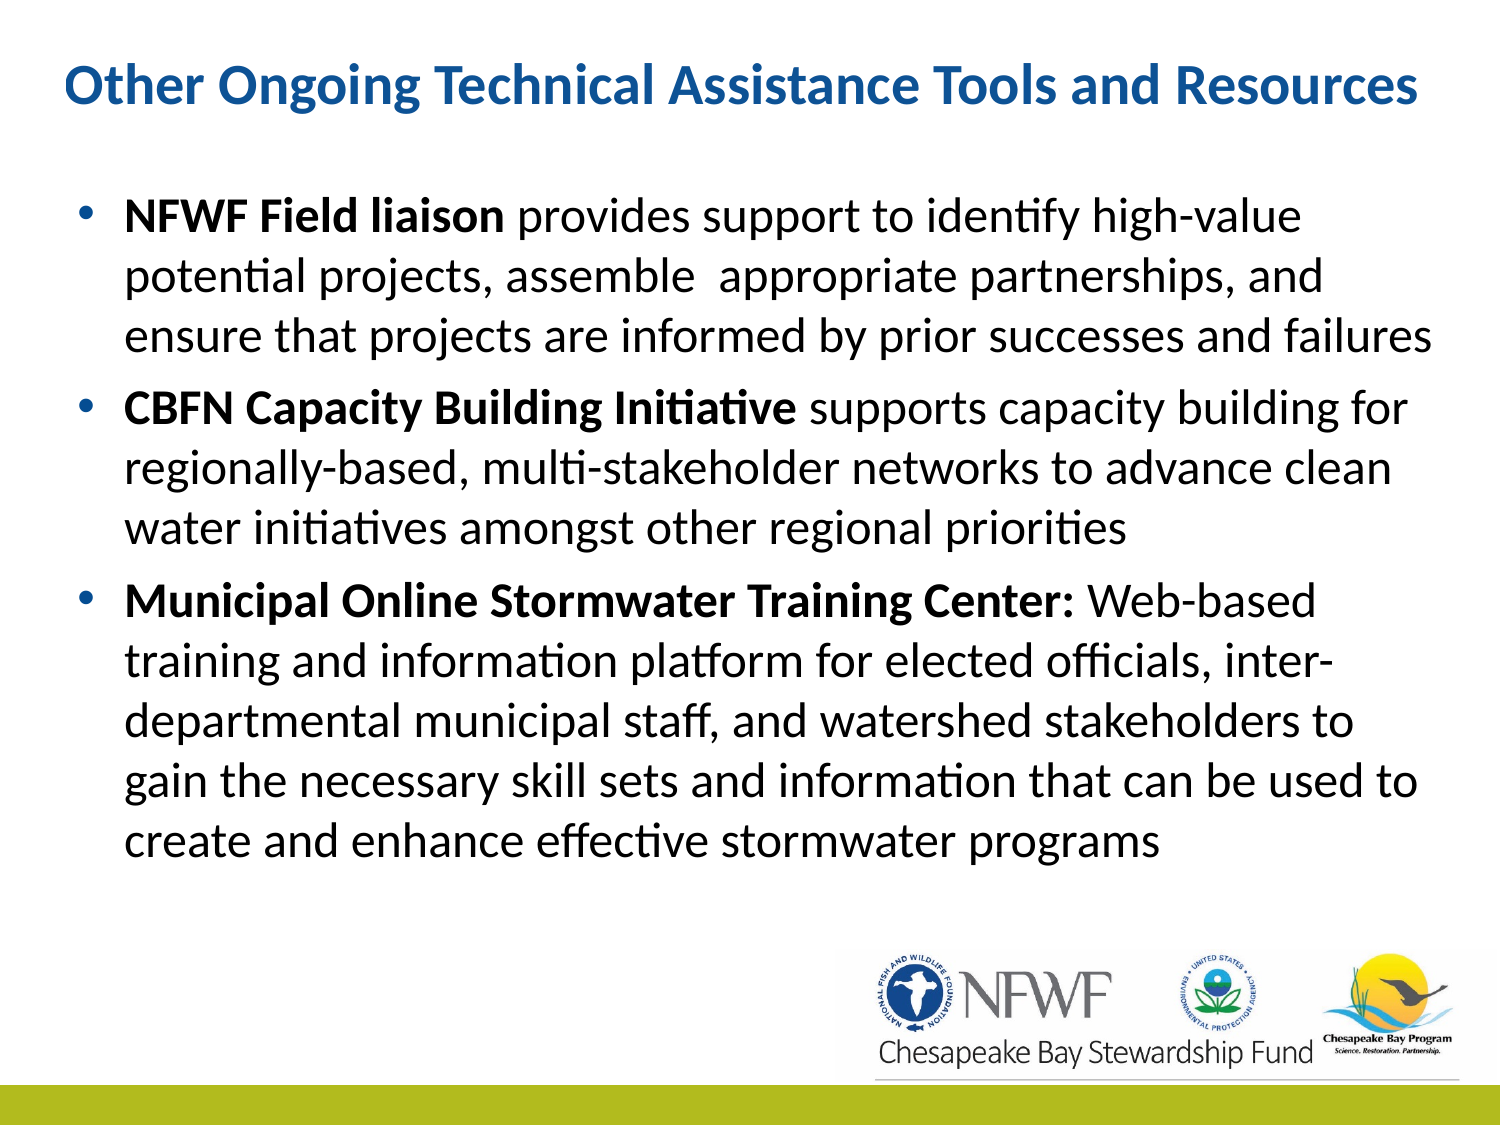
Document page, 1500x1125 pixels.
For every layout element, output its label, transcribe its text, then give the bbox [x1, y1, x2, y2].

text_box Other Ongoing Technical Assistance Tools and Resources [49, 24, 1500, 138]
text_box [0, 1087, 1500, 1125]
text_box NFWF Field liaison provides support to identify high-value potential projects, assemble appropriate partnerships, and ensure that projects are informed by prior successes and failures CBFN Capacity Building Initiative supports capacity building for regionally-based, multi-stakeholder networks to advance clean water initiatives amongst other regional priorities Municipal Online Stormwater Training Center: Web-based training and information platform for elected officials, inter-departmental municipal staff, and watershed stakeholders to gain the necessary skill sets and information that can be used to create and enhance effective stormwater programs [62, 174, 1450, 875]
picture [0, 862, 1500, 1087]
